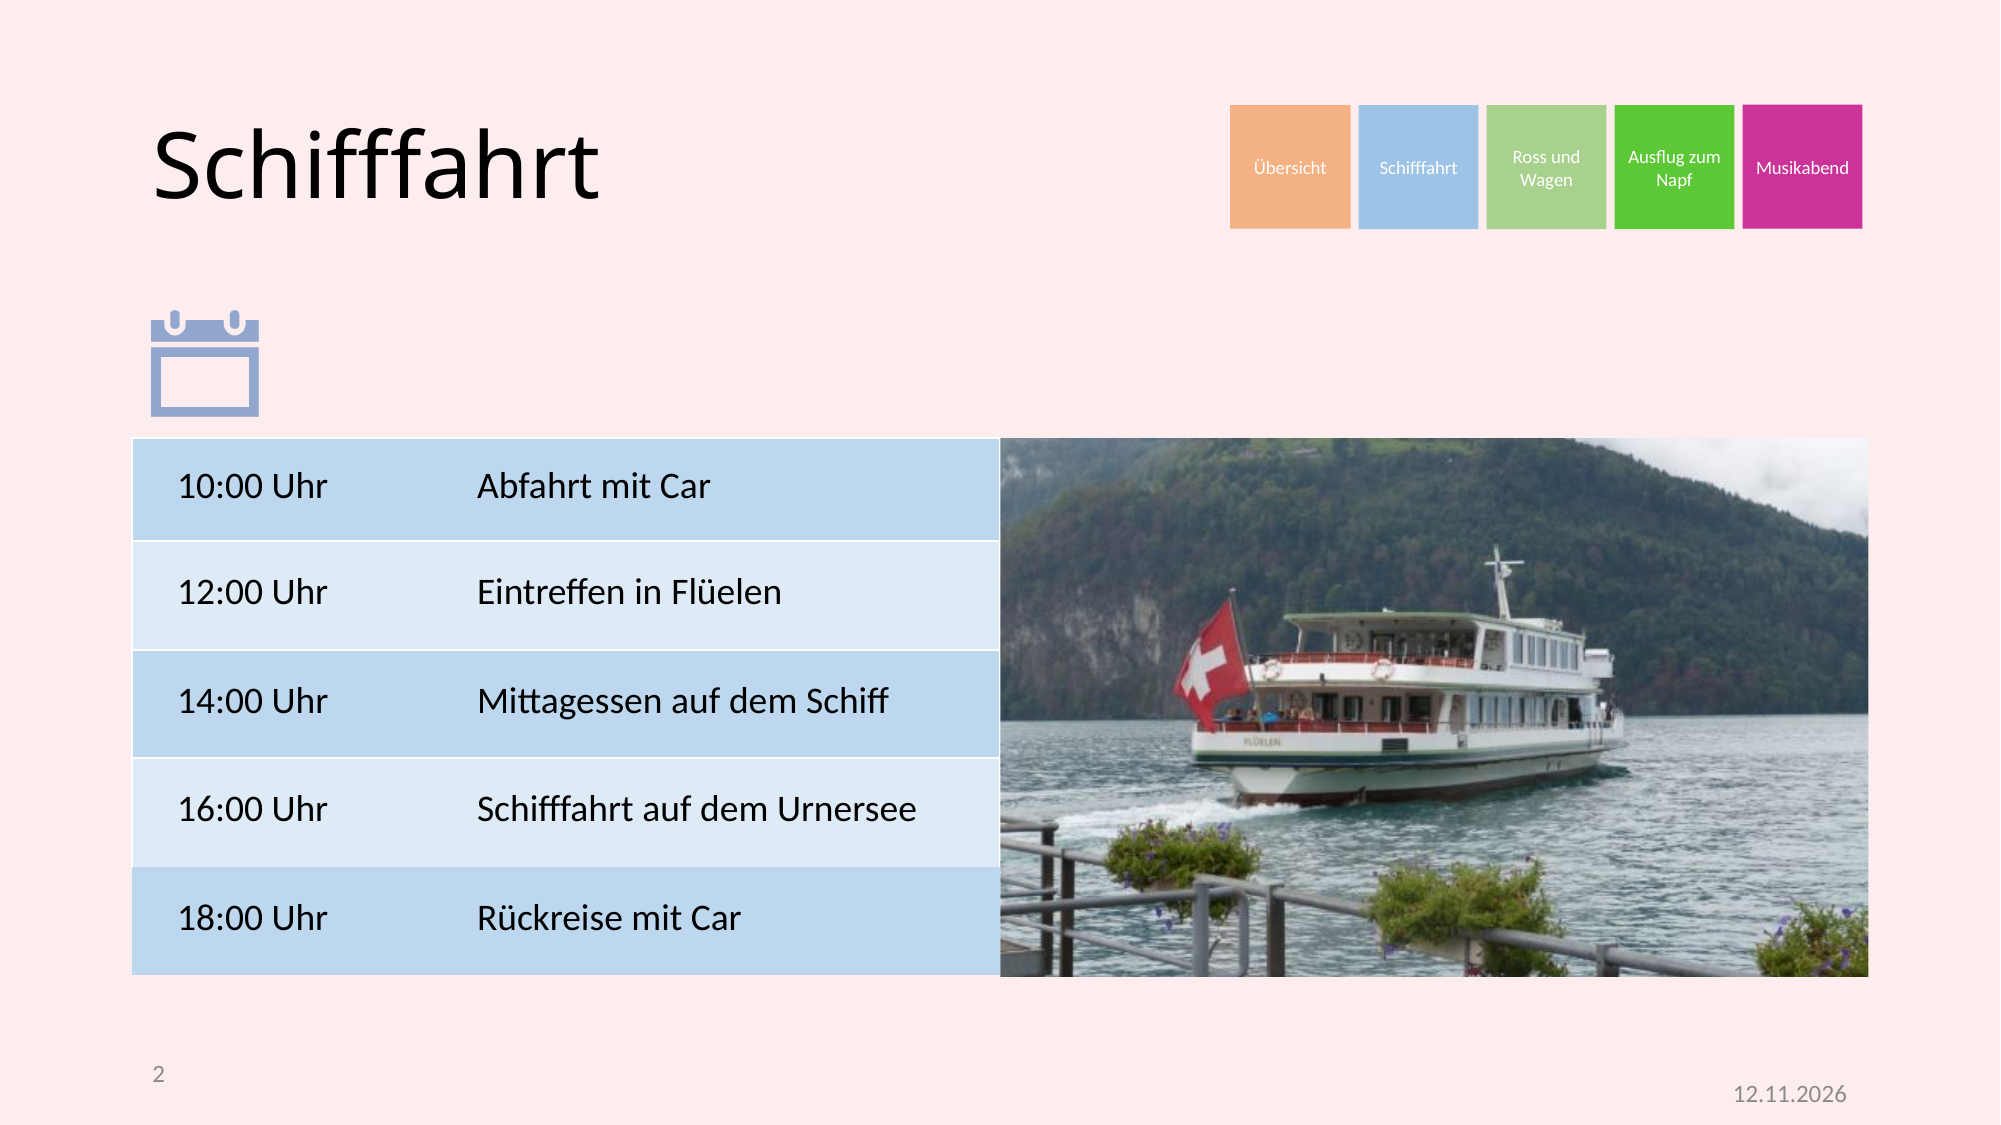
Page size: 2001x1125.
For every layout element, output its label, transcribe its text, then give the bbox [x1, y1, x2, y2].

table_cell 18:00 Uhr Rückreise mit Car [132, 867, 1000, 975]
table_header 10:00 Uhr Abfahrt mit Car [133, 439, 999, 540]
title Schifffahrt [137, 59, 1196, 278]
table_cell 14:00 Uhr Mittagessen auf dem Schiff [133, 651, 999, 757]
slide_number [1412, 1062, 1863, 1123]
picture [1000, 437, 1869, 977]
slide_number 2 [137, 1042, 588, 1103]
table_cell 12:00 Uhr Eintreffen in Flüelen [133, 542, 999, 649]
table_cell 16:00 Uhr Schifffahrt auf dem Urnersee [133, 759, 999, 867]
